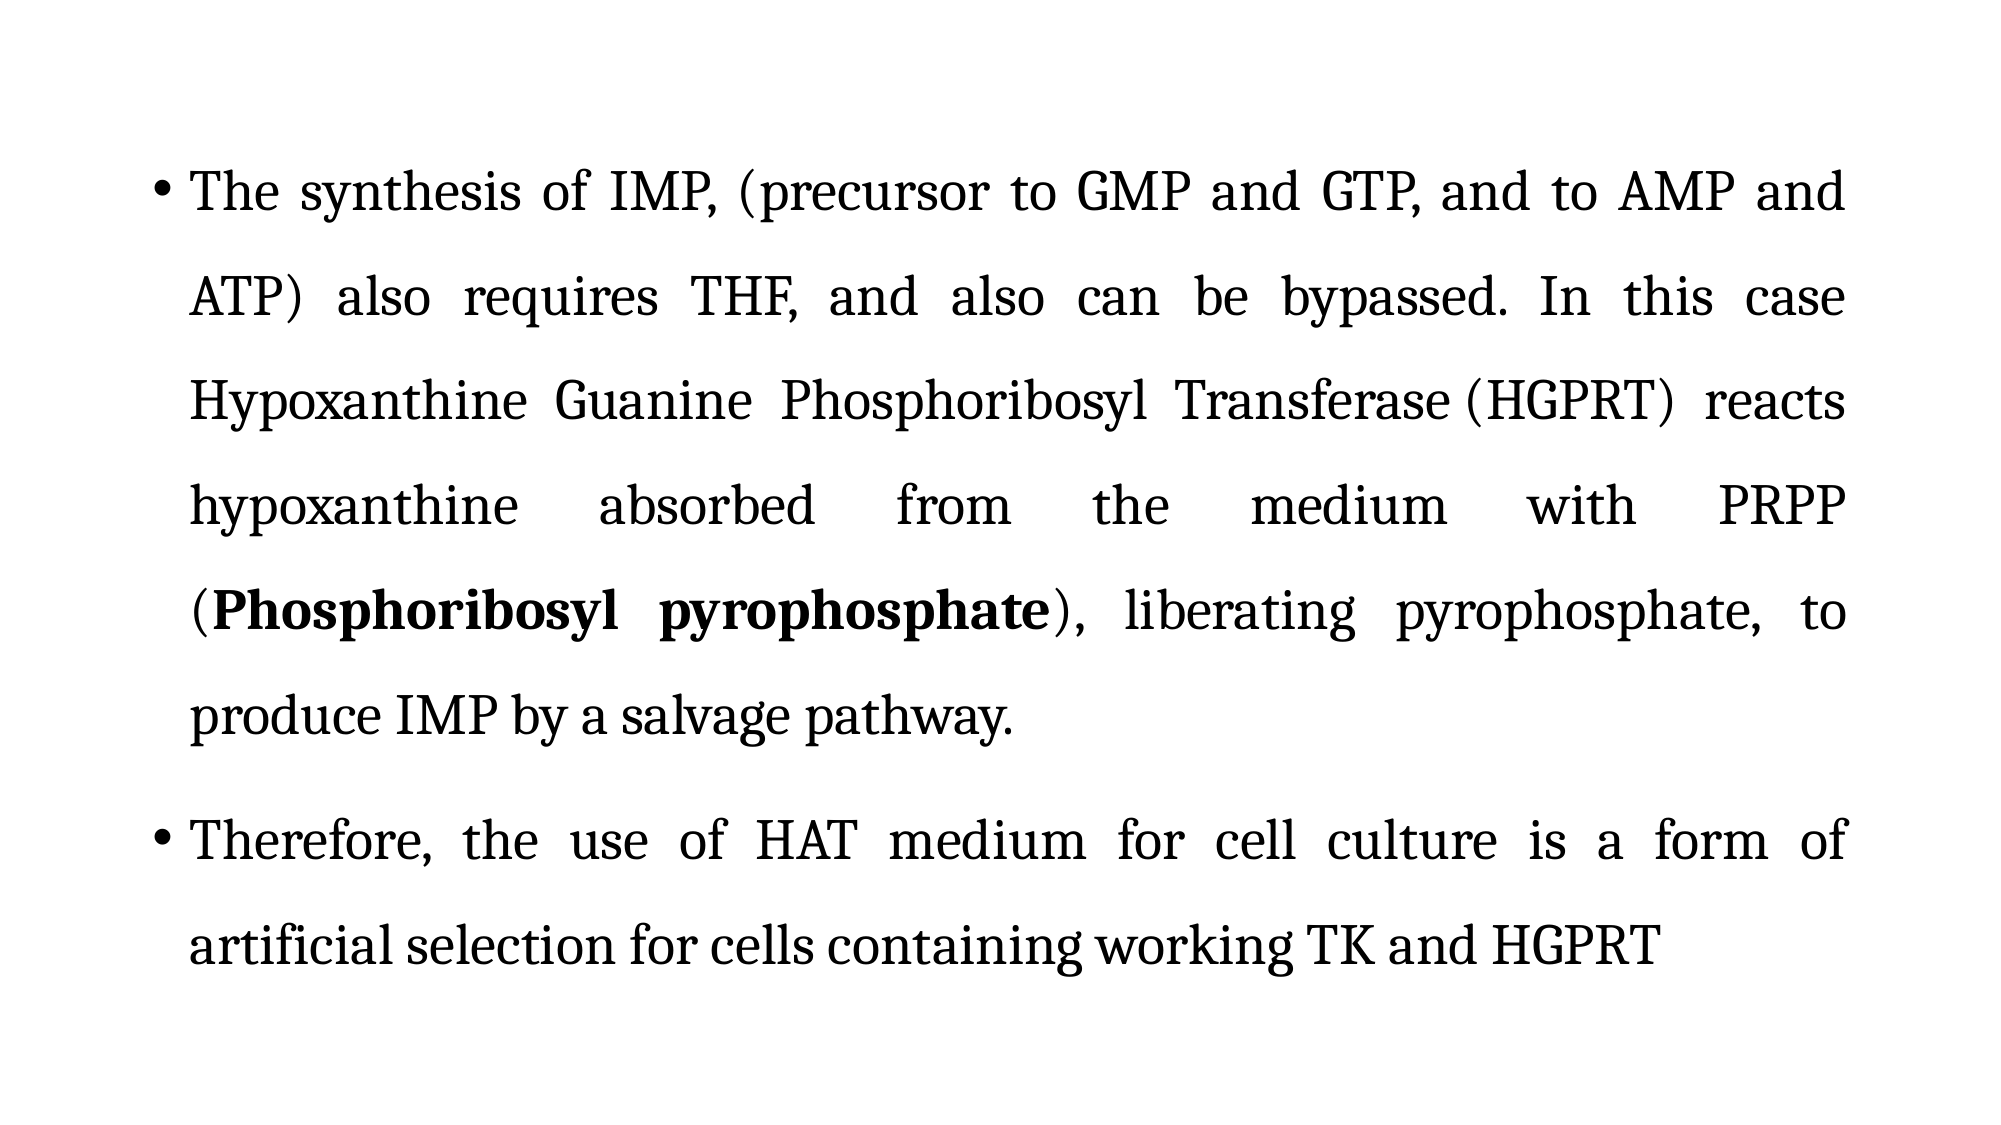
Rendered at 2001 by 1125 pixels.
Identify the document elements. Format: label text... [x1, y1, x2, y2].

list The synthesis of IMP, (precursor to GMP and GTP, and to AMP and ATP) also requires THF, and also can be bypassed. In this case Hypoxanthine Guanine Phosphoribosyl Transferase (HGPRT) reacts hypoxanthine absorbed from the medium with PRPP (Phosphoribosyl pyrophosphate), liberating pyrophosphate, to produce IMP by a salvage pathway. Therefore, the use of HAT medium for cell culture is a form of artificial selection for cells containing working TK and HGPRT [137, 109, 1863, 1014]
